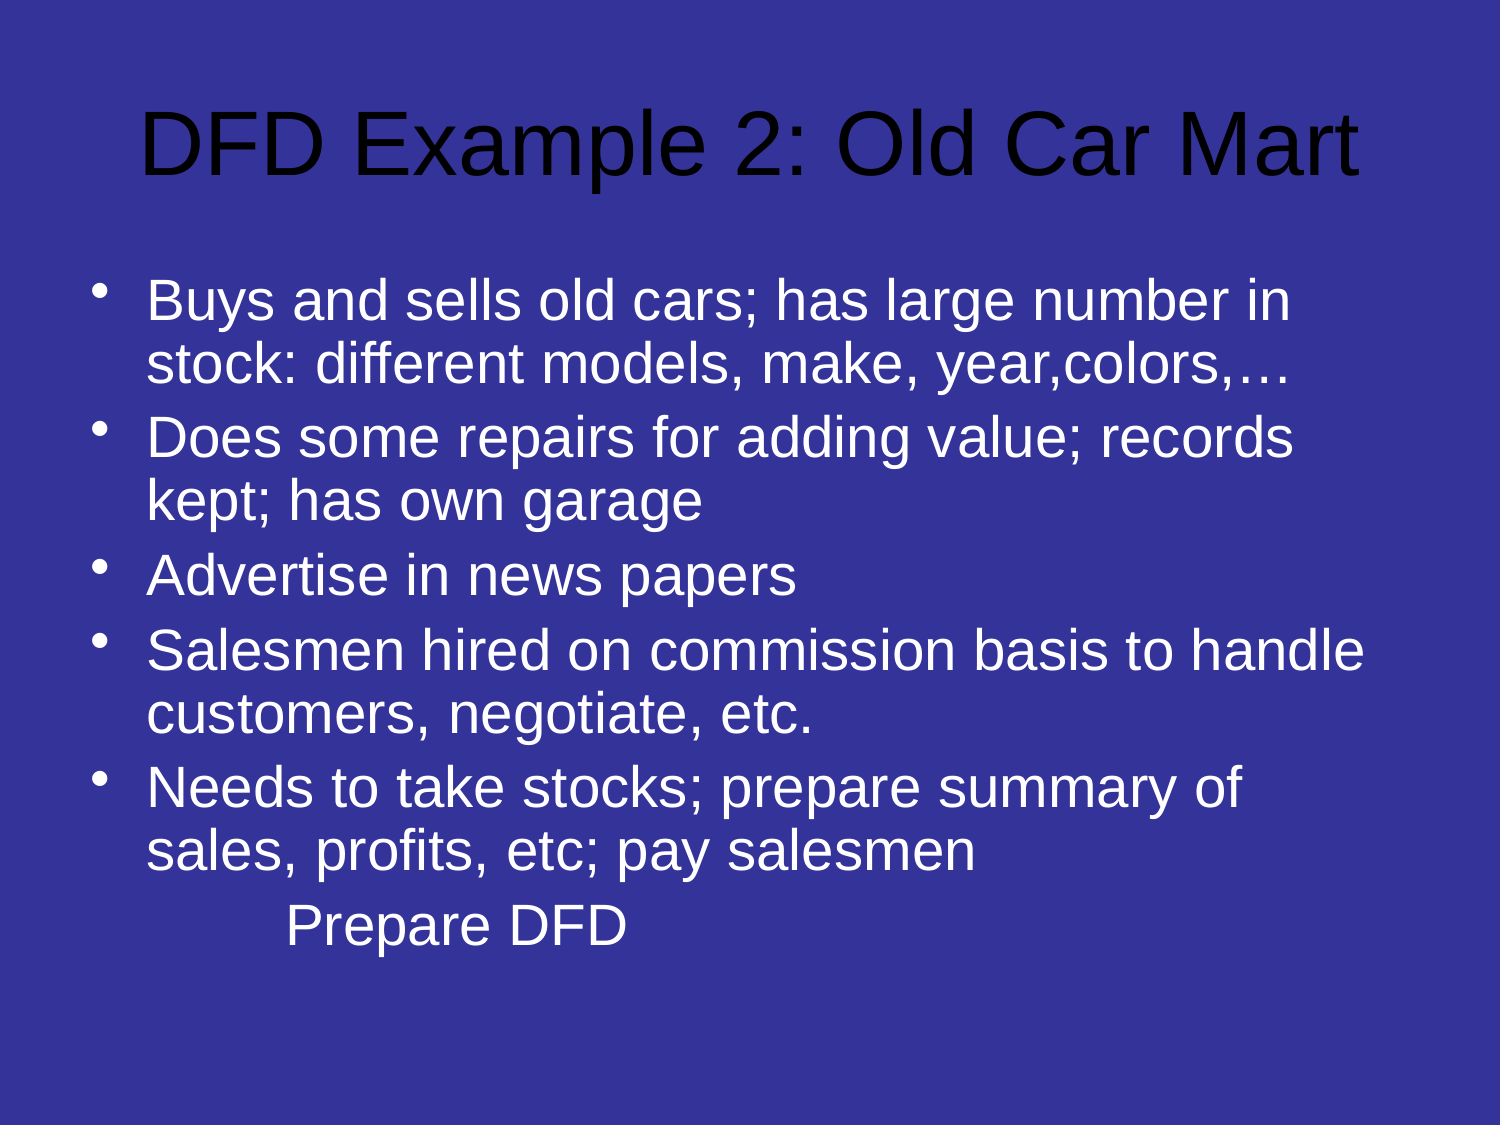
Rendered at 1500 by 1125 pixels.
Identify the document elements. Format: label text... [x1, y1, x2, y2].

list Buys and sells old cars; has large number in stock: different models, make, year,colors,… Does some repairs for adding value; records kept; has own garage Advertise in news papers Salesmen hired on commission basis to handle customers, negotiate, etc. Needs to take stocks; prepare summary of sales, profits, etc; pay salesmen Prepare DFD [74, 262, 1426, 1006]
title DFD Example 2: Old Car Mart [74, 44, 1426, 233]
